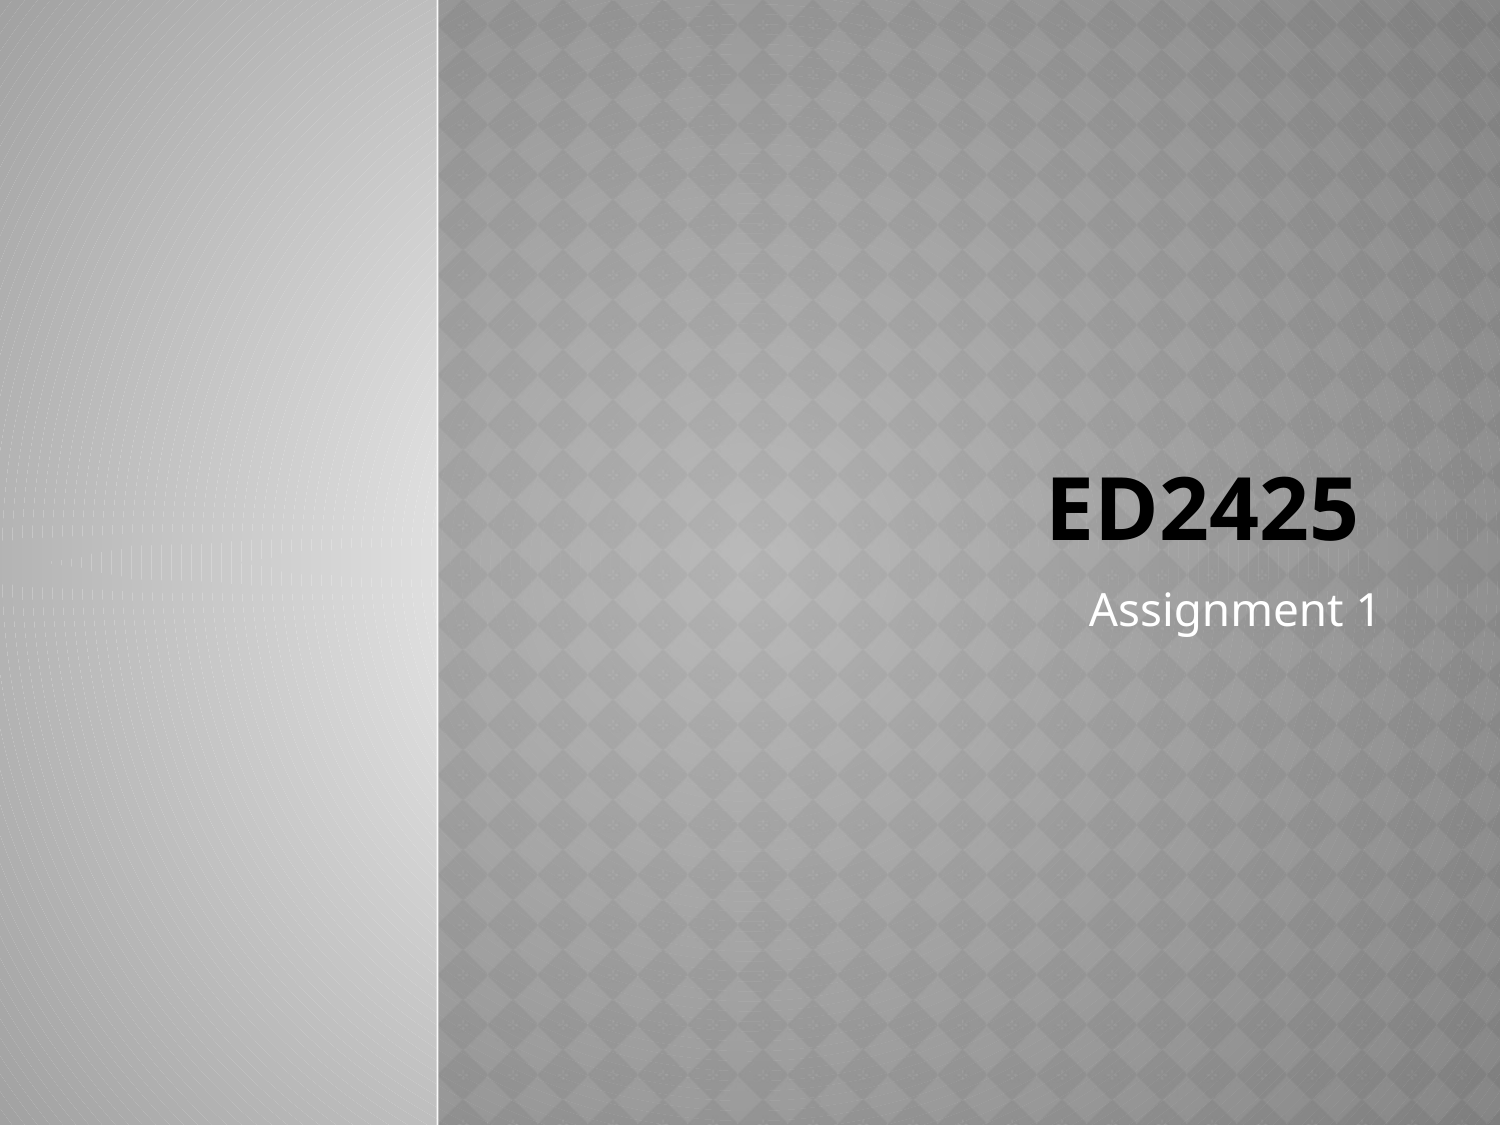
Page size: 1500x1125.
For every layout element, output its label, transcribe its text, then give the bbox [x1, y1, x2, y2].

title ED2425 [552, 87, 1390, 558]
subtitle Assignment 1 [550, 580, 1390, 762]
